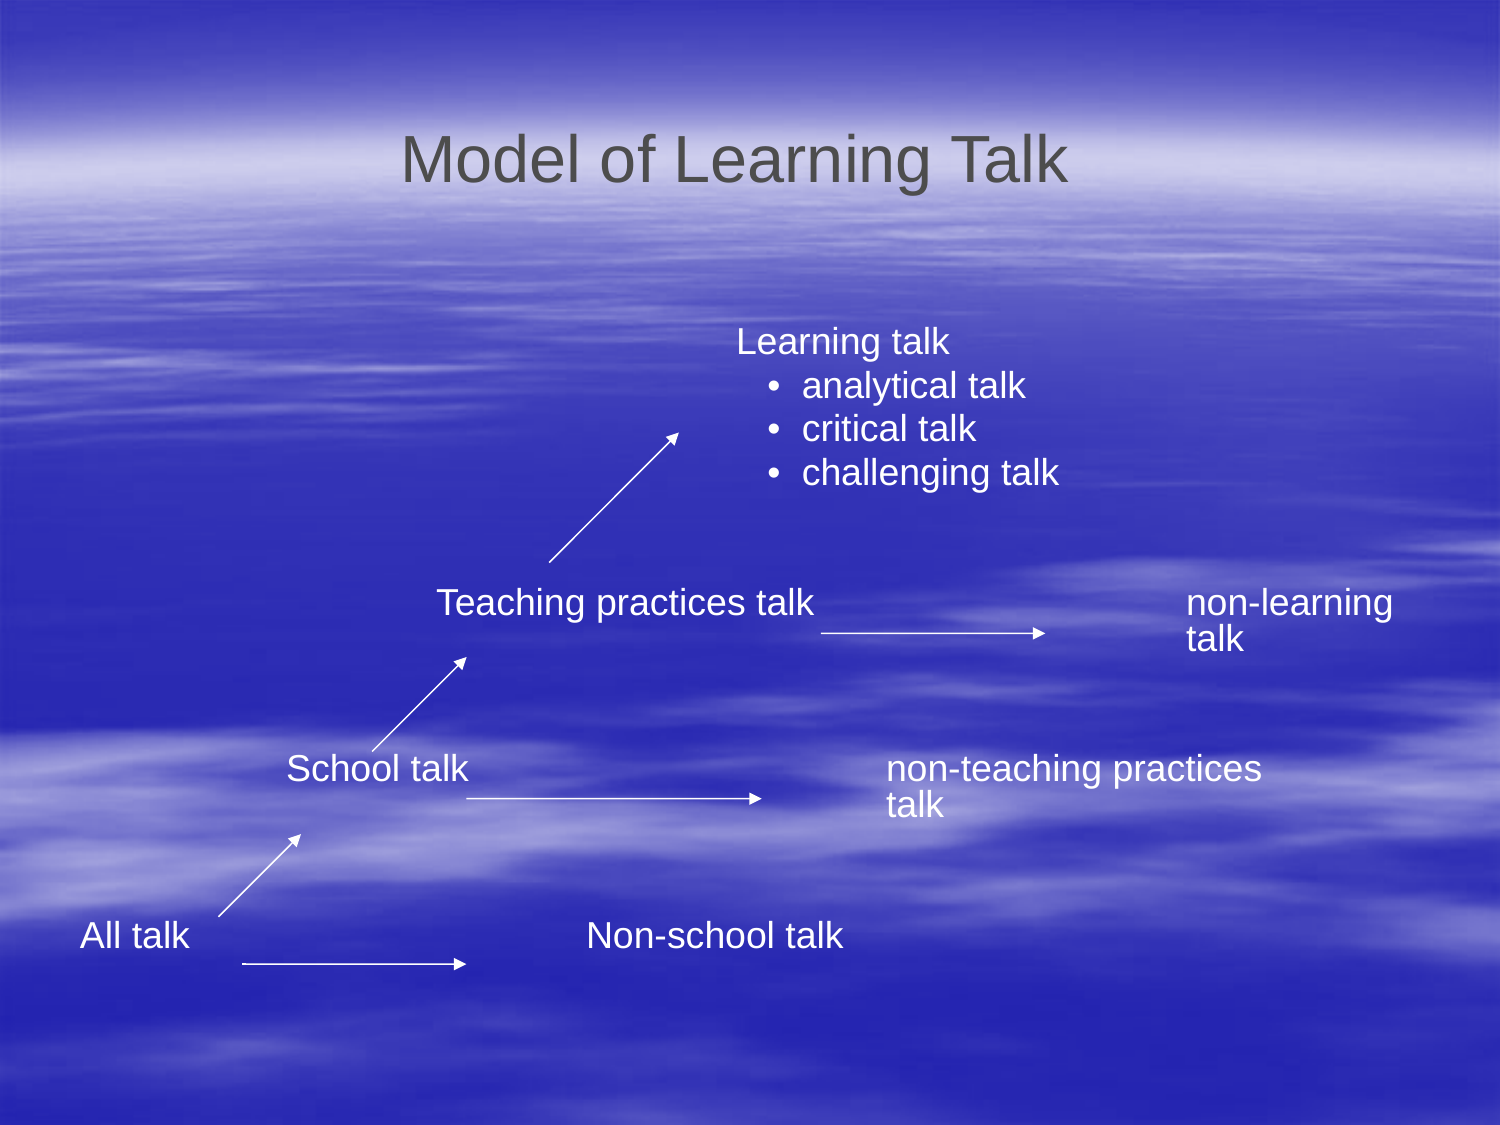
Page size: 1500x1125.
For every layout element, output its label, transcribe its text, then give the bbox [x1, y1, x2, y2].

text_box [372, 656, 467, 752]
text_box [242, 957, 467, 971]
text_box [218, 834, 302, 917]
list Learning talk • analytical talk • critical talk • challenging talk Teaching practices talk non-learning talk School talk non-teaching practices talk All talk Non-school talk [64, 243, 1426, 1048]
text_box [549, 432, 679, 563]
title Model of Learning Talk [49, 37, 1446, 256]
text_box [466, 792, 762, 805]
text_box [820, 627, 1046, 640]
